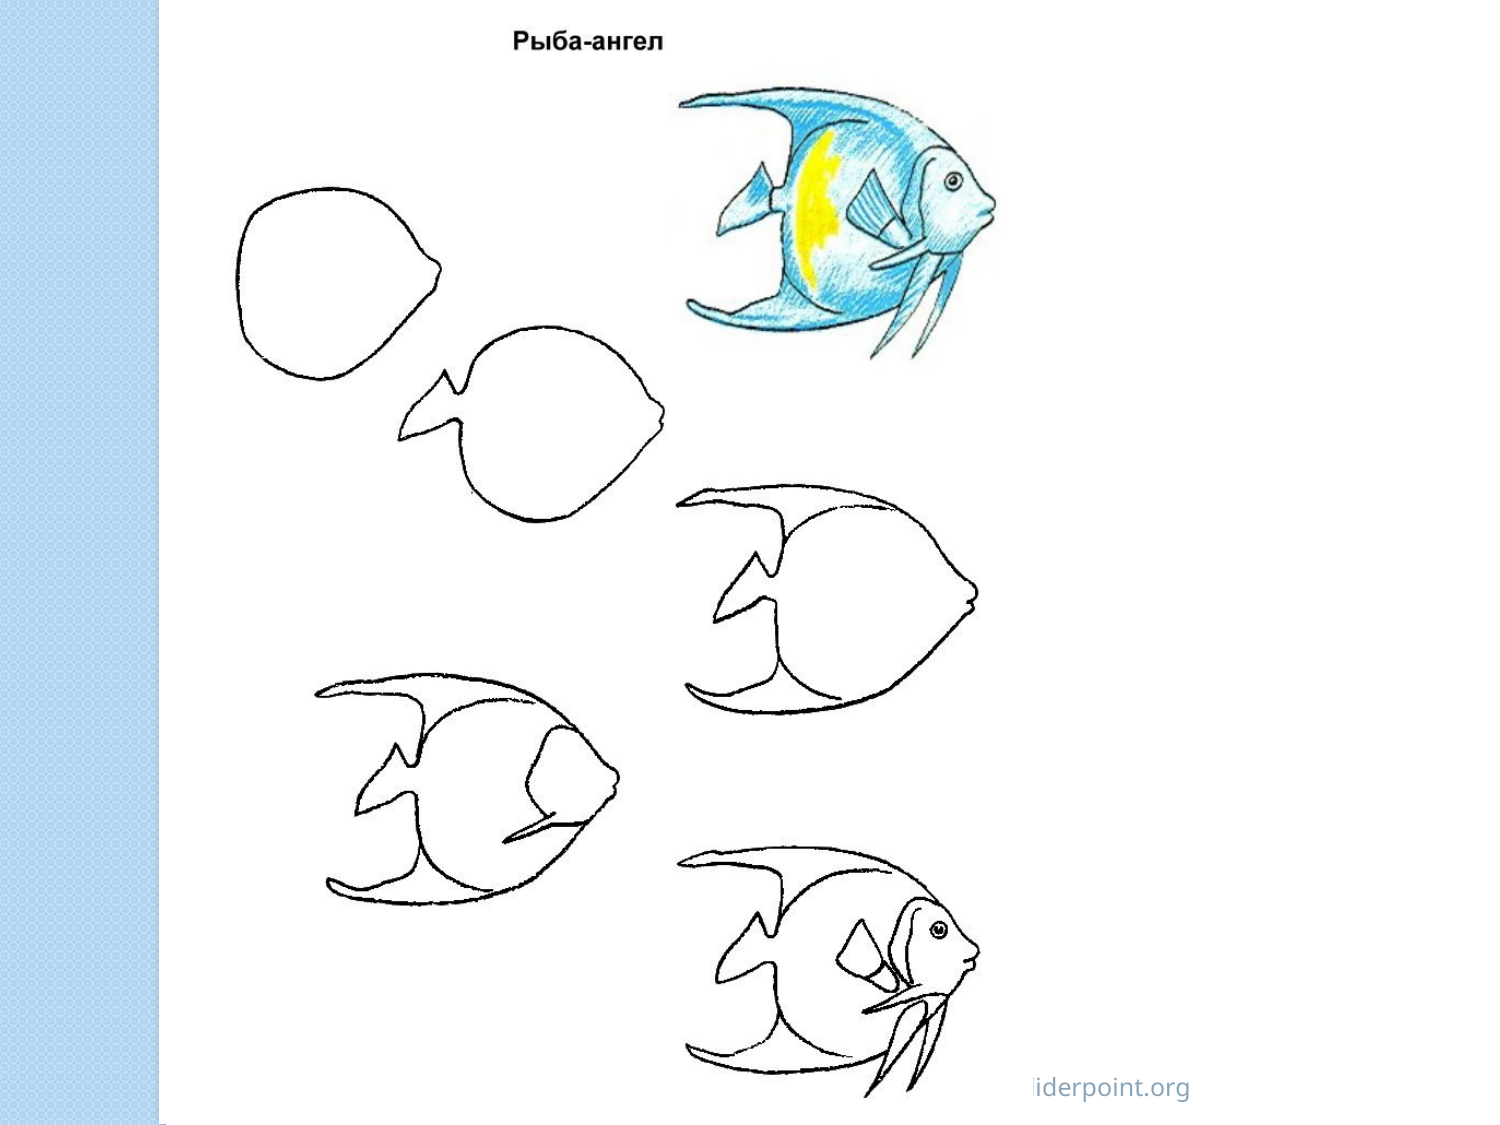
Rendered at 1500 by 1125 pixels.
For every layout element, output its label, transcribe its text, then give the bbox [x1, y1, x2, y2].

footer www.sliderpoint.org [1040, 1034, 1413, 1113]
picture [159, 0, 1033, 1125]
